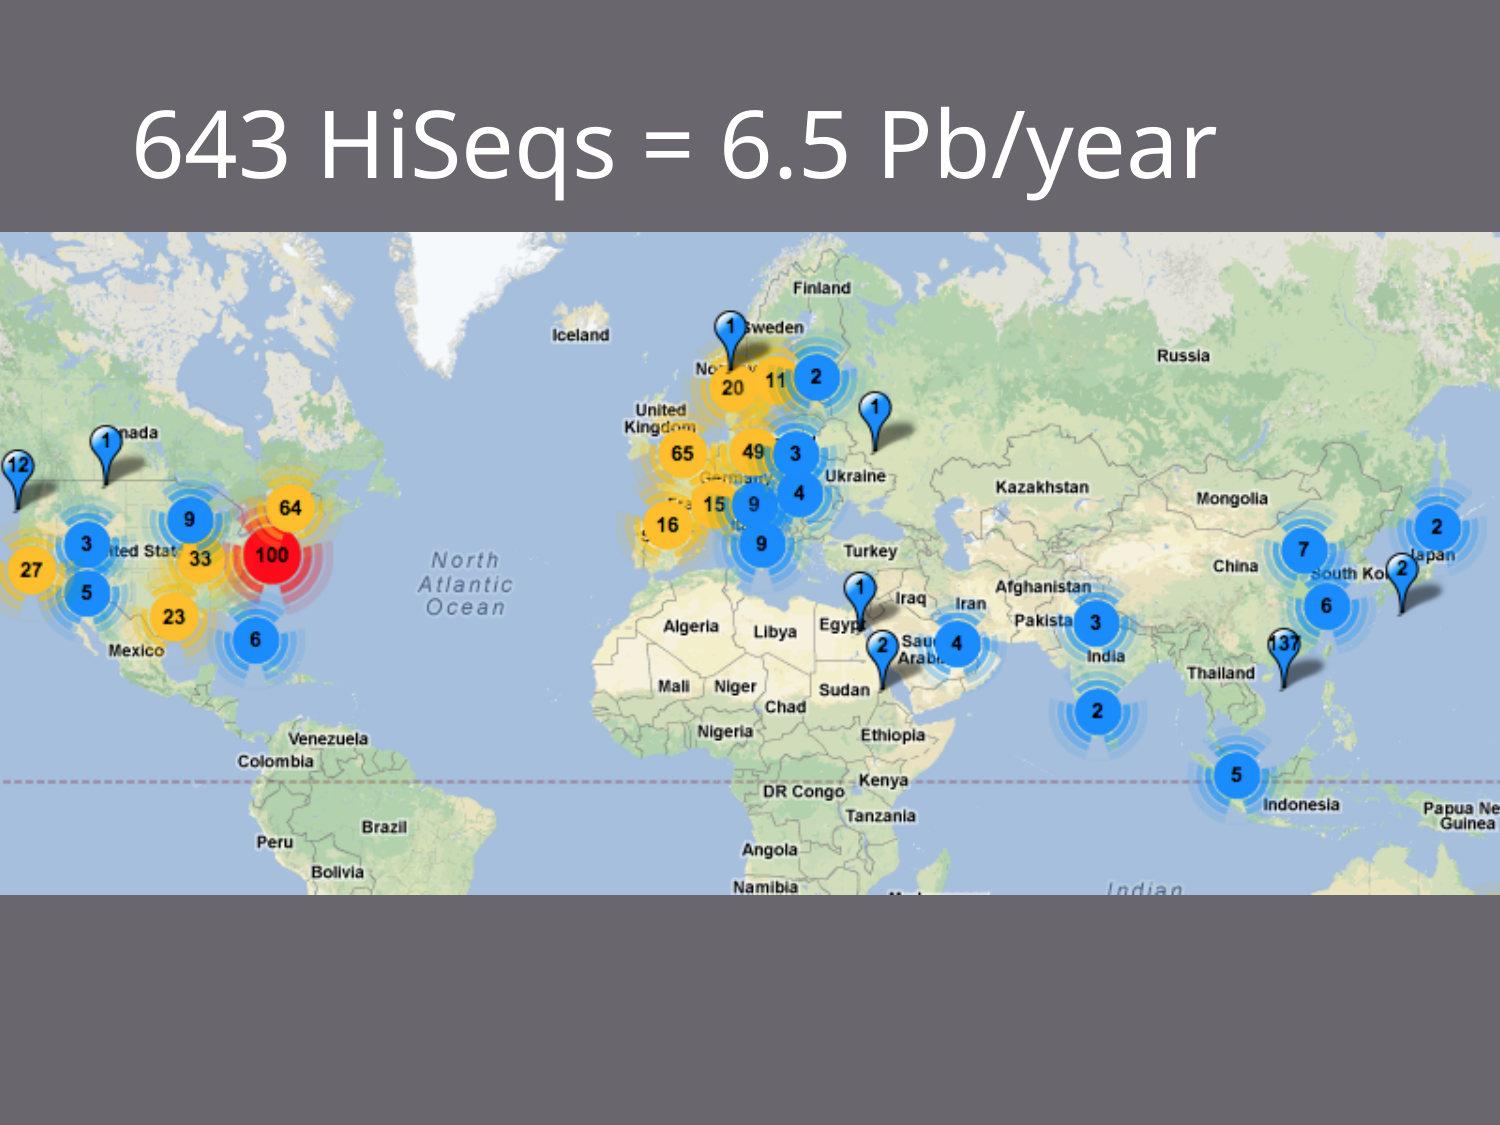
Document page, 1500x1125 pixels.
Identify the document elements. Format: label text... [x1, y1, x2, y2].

picture [0, 232, 1500, 895]
text_box 643 HiSeqs = 6.5 Pb/year [131, 0, 1500, 232]
